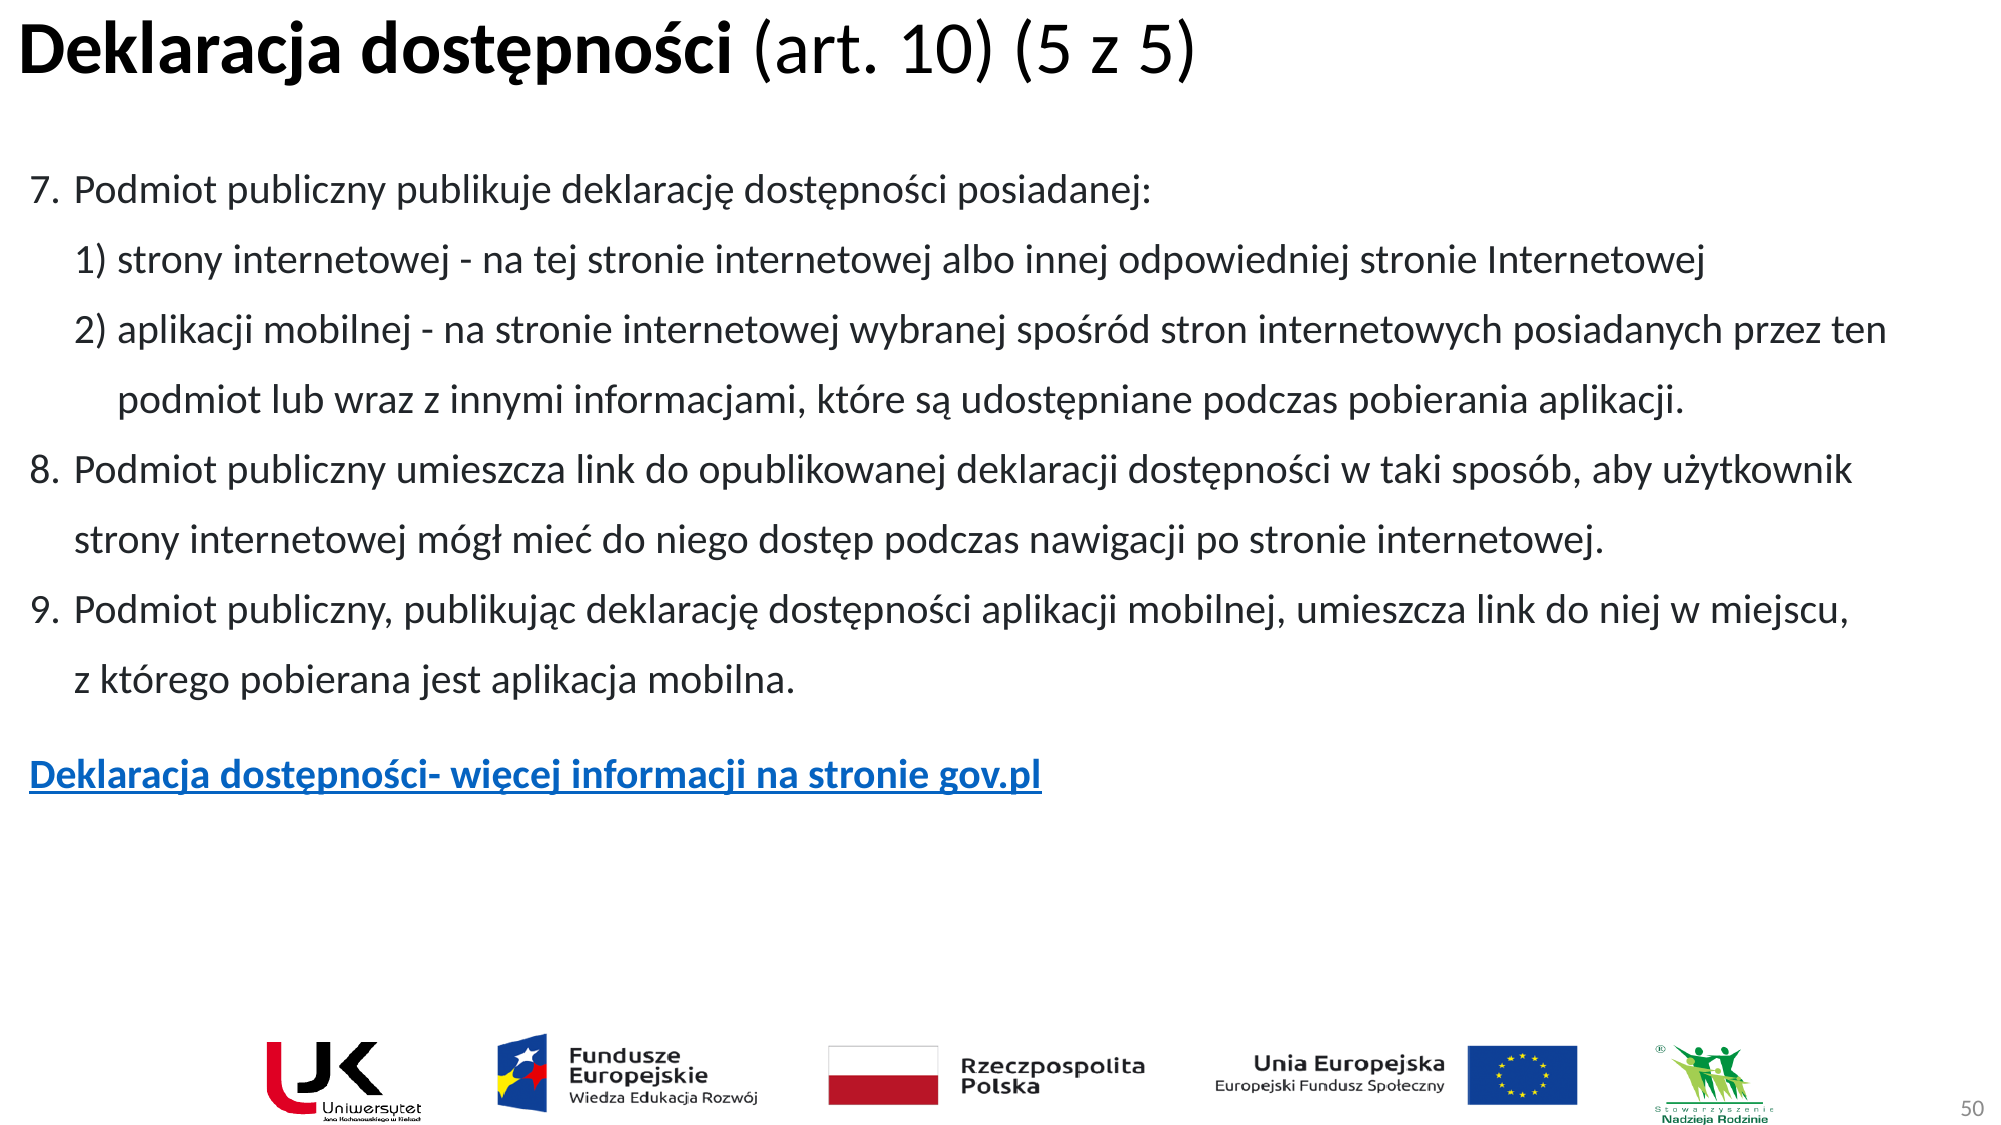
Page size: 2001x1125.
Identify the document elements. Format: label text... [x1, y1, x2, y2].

picture [266, 1042, 421, 1122]
slide_number 50 [1832, 1089, 2000, 1125]
title Deklaracja dostępności (art. 10) (5 z 5) [18, 0, 1544, 114]
picture [463, 1004, 1613, 1125]
picture [1655, 1044, 1774, 1125]
text_box Podmiot publiczny publikuje deklarację dostępności posiadanej: strony internetowej - na tej stronie internetowej albo innej odpowiedniej stronie Internetowej aplikacji mobilnej - na stronie internetowej wybranej spośród stron internetowych posiadanych przez ten podmiot lub wraz z innymi informacjami, które są udostępniane podczas pobierania aplikacji. Podmiot publiczny umieszcza link do opublikowanej deklaracji dostępności w taki sposób, aby użytkownik strony internetowej mógł mieć do niego dostęp podczas nawigacji po stronie internetowej. Podmiot publiczny, publikując deklarację dostępności aplikacji mobilnej, umieszcza link do niej w miejscu, z którego pobierana jest aplikacja mobilna. Deklaracja dostępności- więcej informacji na stronie gov.pl [0, 141, 1949, 814]
